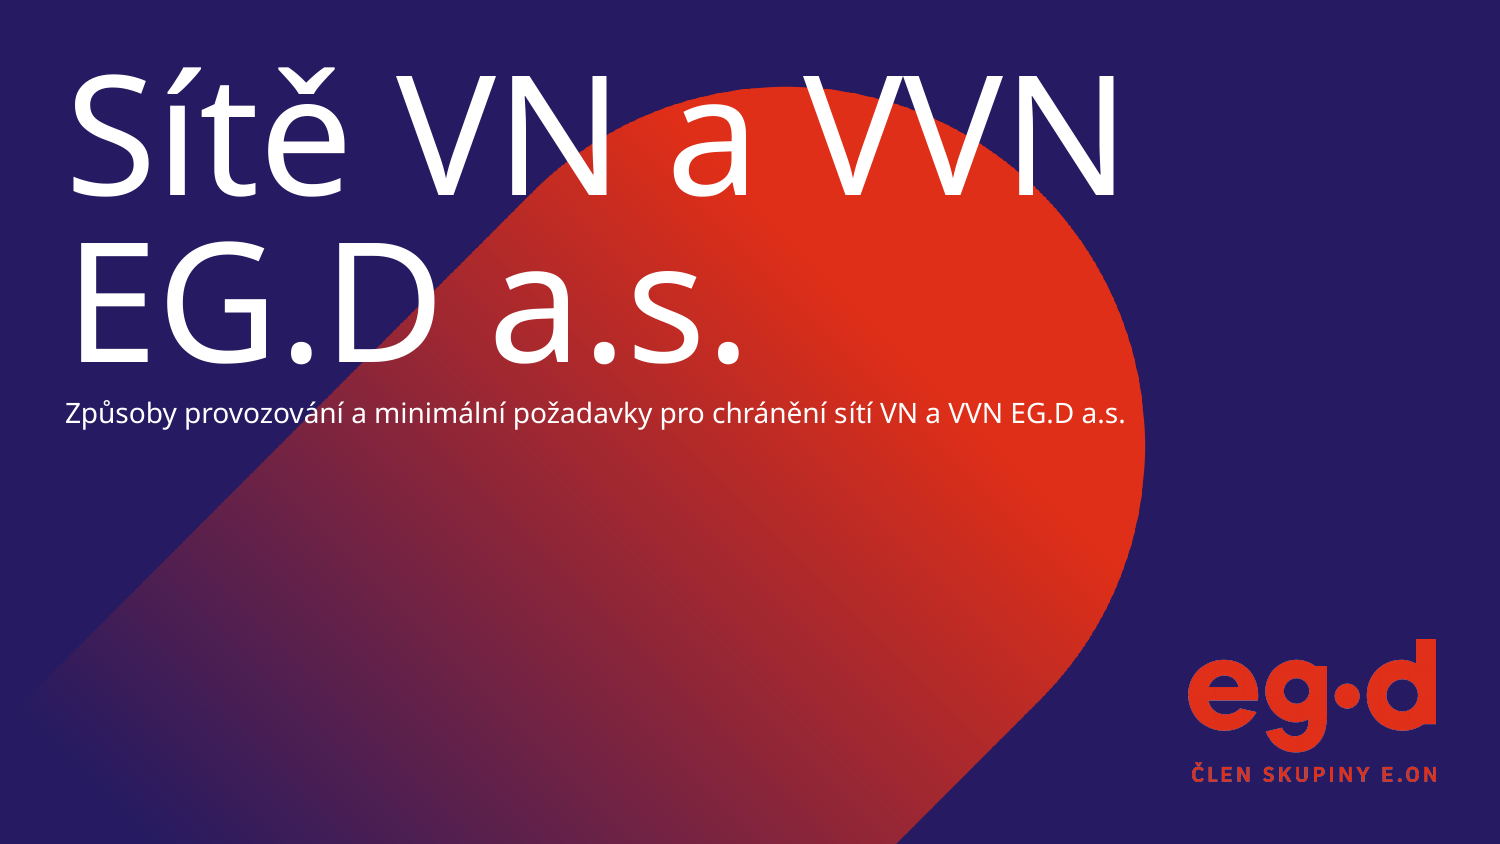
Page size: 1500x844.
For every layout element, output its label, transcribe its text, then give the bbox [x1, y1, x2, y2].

title Sítě VN a VVN EG.D a.s. [64, 62, 1435, 375]
subtitle Způsoby provozování a minimální požadavky pro chránění sítí VN a VVN EG.D a.s. [64, 395, 1435, 463]
picture [0, 0, 1500, 844]
